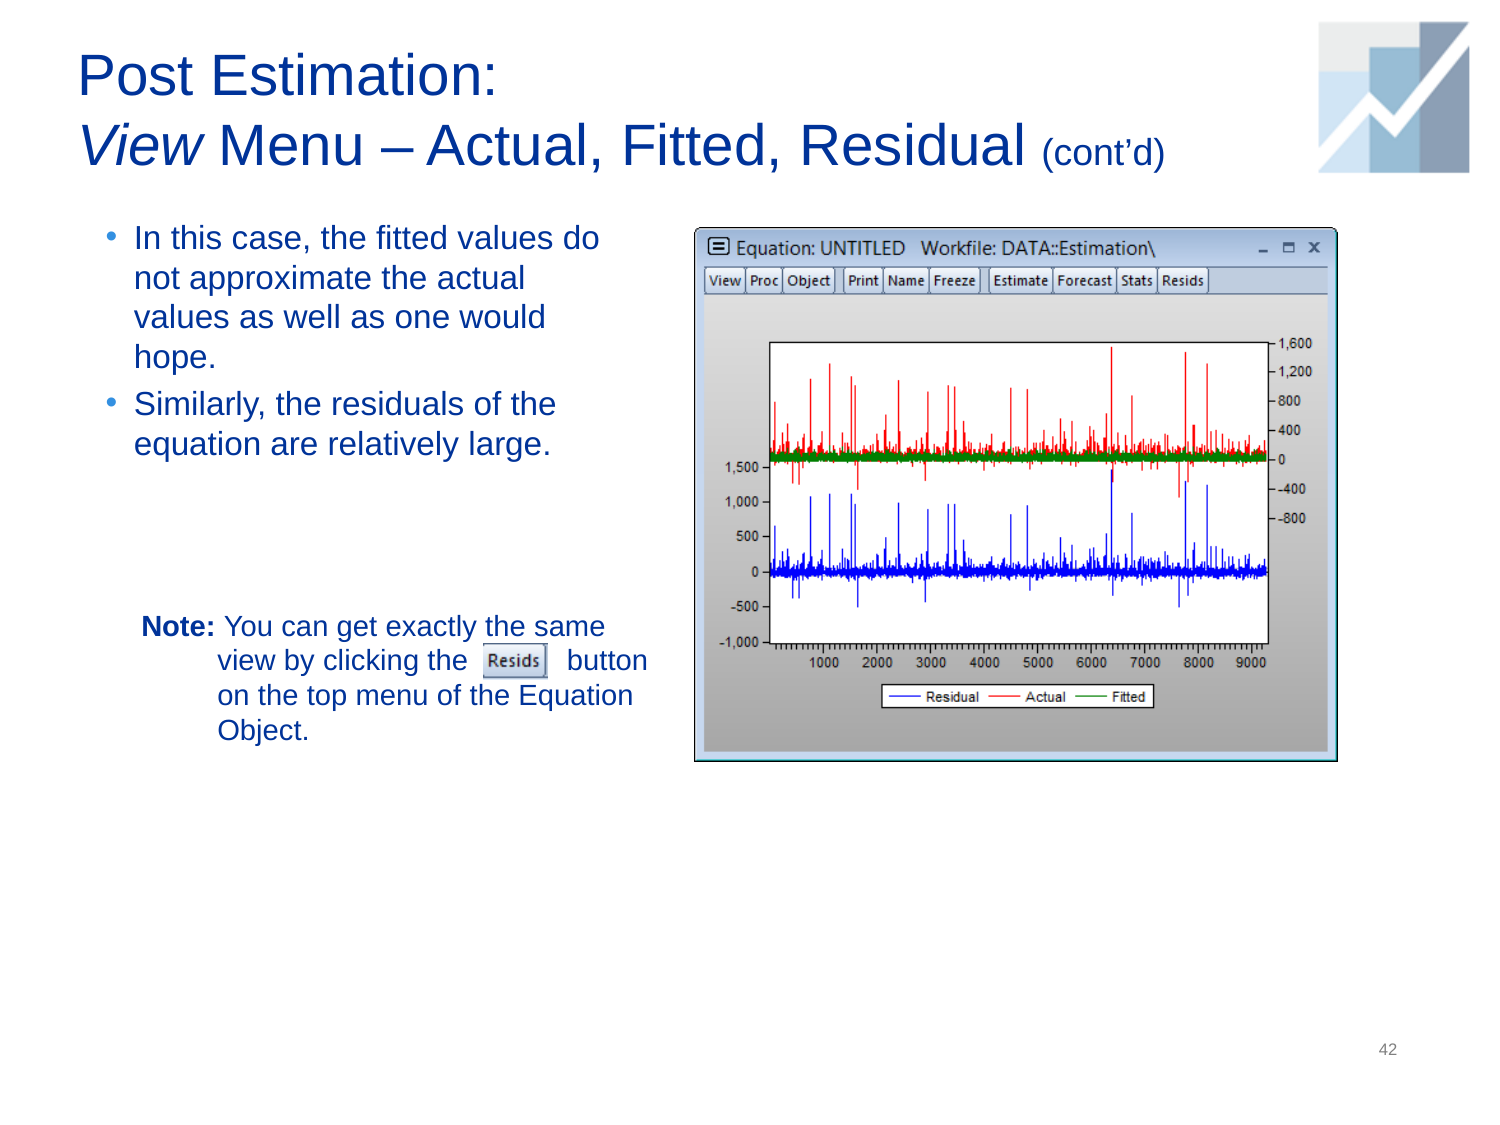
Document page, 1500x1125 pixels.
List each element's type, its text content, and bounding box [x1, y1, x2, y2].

text_box Post Estimation: View Menu – Actual, Fitted, Residual (cont’d) [62, 0, 1297, 185]
picture [694, 227, 1338, 762]
text_box In this case, the fitted values do not approximate the actual values as well as one would hope. Similarly, the residuals of the equation are relatively large. [90, 208, 633, 594]
picture [483, 643, 549, 680]
text_box Note: You can get exactly the same view by clicking the button on the top menu of the Equation Object. [126, 599, 669, 746]
slide_number 42 [1262, 1015, 1413, 1067]
picture [1300, 11, 1479, 181]
